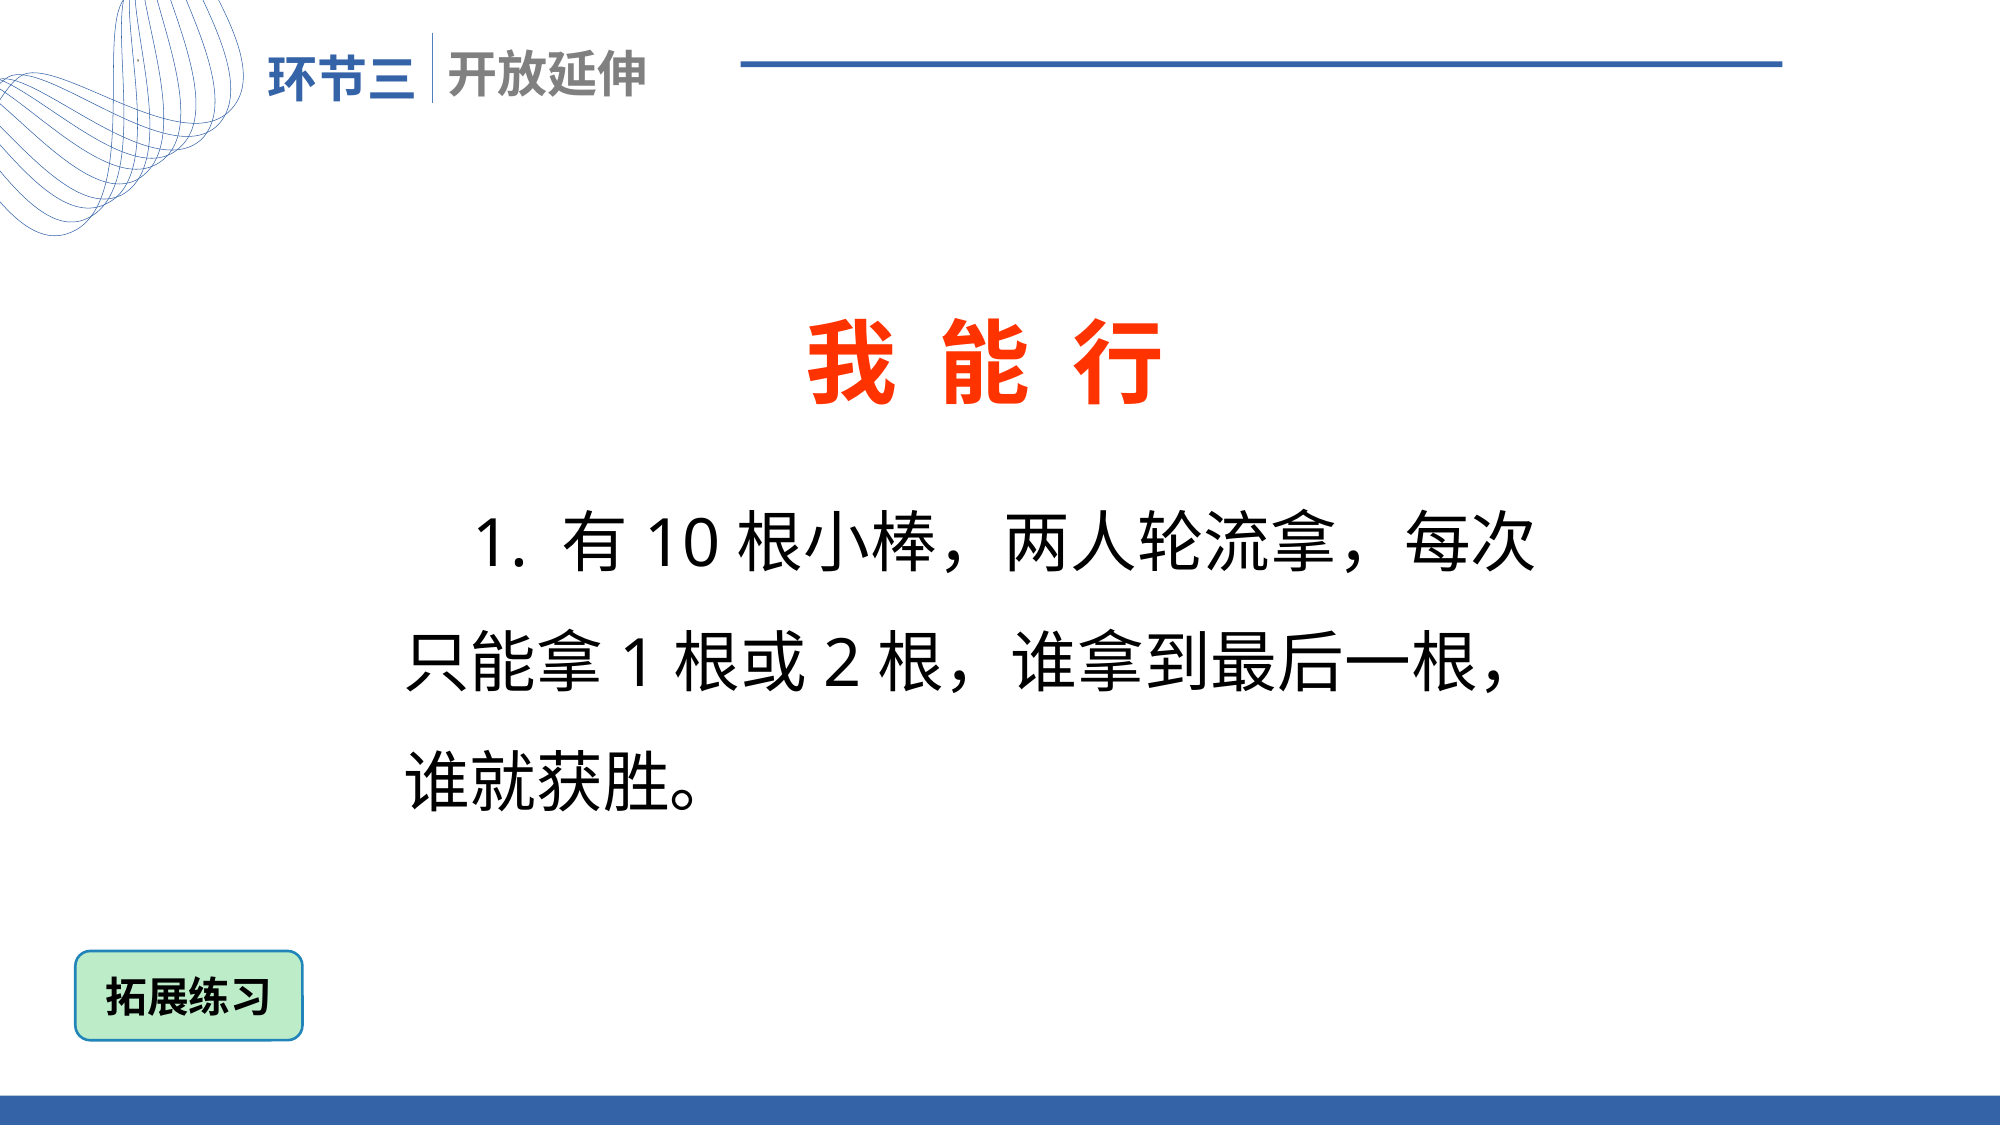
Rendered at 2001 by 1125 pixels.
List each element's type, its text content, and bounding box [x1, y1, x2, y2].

text_box 我 能 行 1. 有10根小棒，两人轮流拿，每次只能拿1根或2根，谁拿到最后一根，谁就获胜。 [388, 297, 1582, 828]
text_box 拓展练习 [75, 950, 303, 1041]
